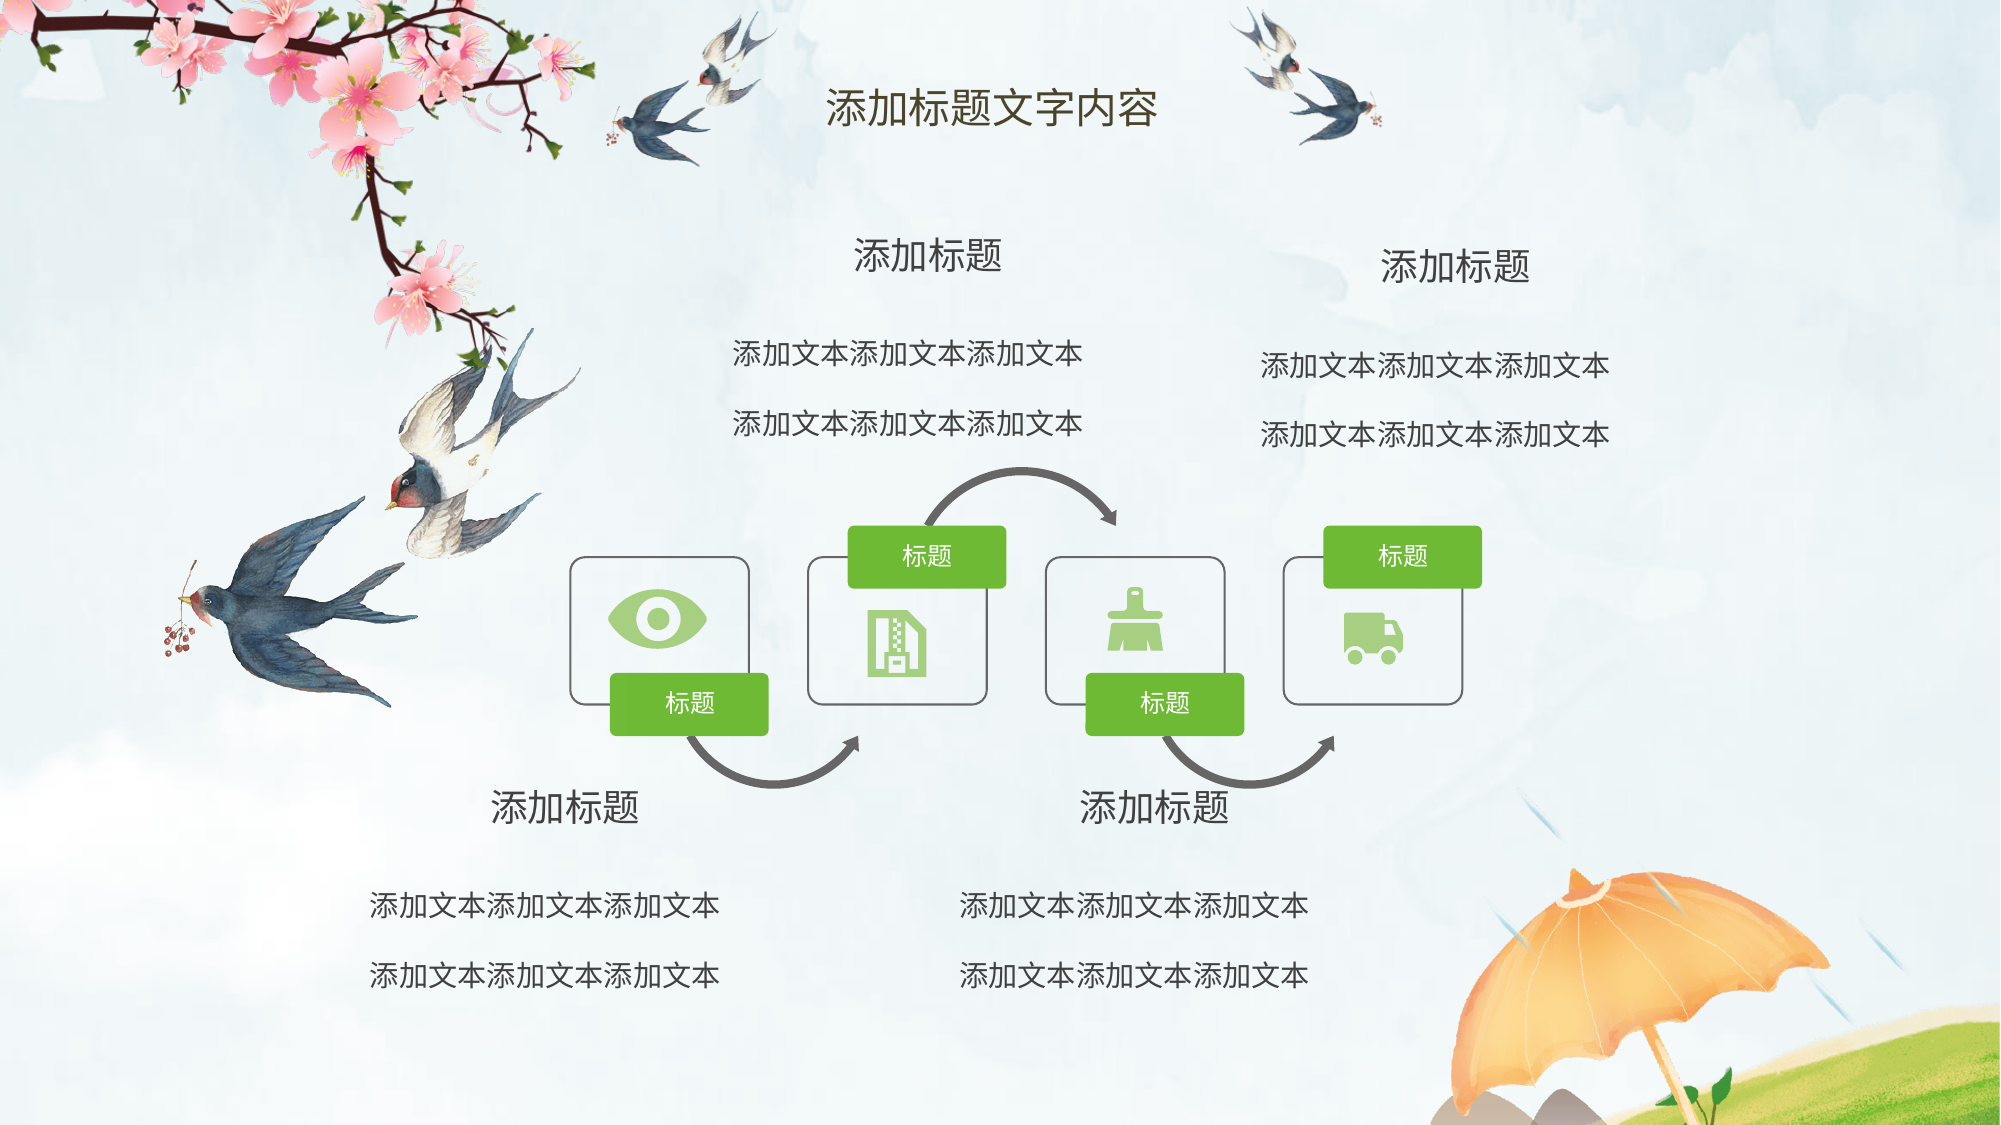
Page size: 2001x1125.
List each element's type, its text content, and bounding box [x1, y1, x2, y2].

text_box 添加文本添加文本添加文本添加文本添加文本添加文本 [944, 844, 1334, 1000]
text_box 添加标题 [1365, 235, 1546, 296]
text_box 添加标题文字内容 [783, 49, 1202, 140]
text_box 添加文本添加文本添加文本添加文本添加文本添加文本 [1245, 304, 1635, 459]
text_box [626, 577, 707, 660]
text_box 添加标题 [1064, 806, 1245, 836]
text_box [1344, 612, 1404, 665]
picture [0, 0, 796, 755]
text_box 添加文本添加文本添加文本添加文本添加文本添加文本 [355, 844, 745, 1000]
picture [1213, 0, 1409, 163]
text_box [1107, 587, 1163, 651]
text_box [569, 456, 1483, 806]
picture [1430, 787, 2000, 1125]
text_box 添加文本添加文本添加文本添加文本添加文本添加文本 [718, 292, 1108, 448]
text_box 添加标题 [475, 776, 656, 836]
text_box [867, 610, 927, 678]
text_box 添加标题 [838, 224, 1018, 285]
